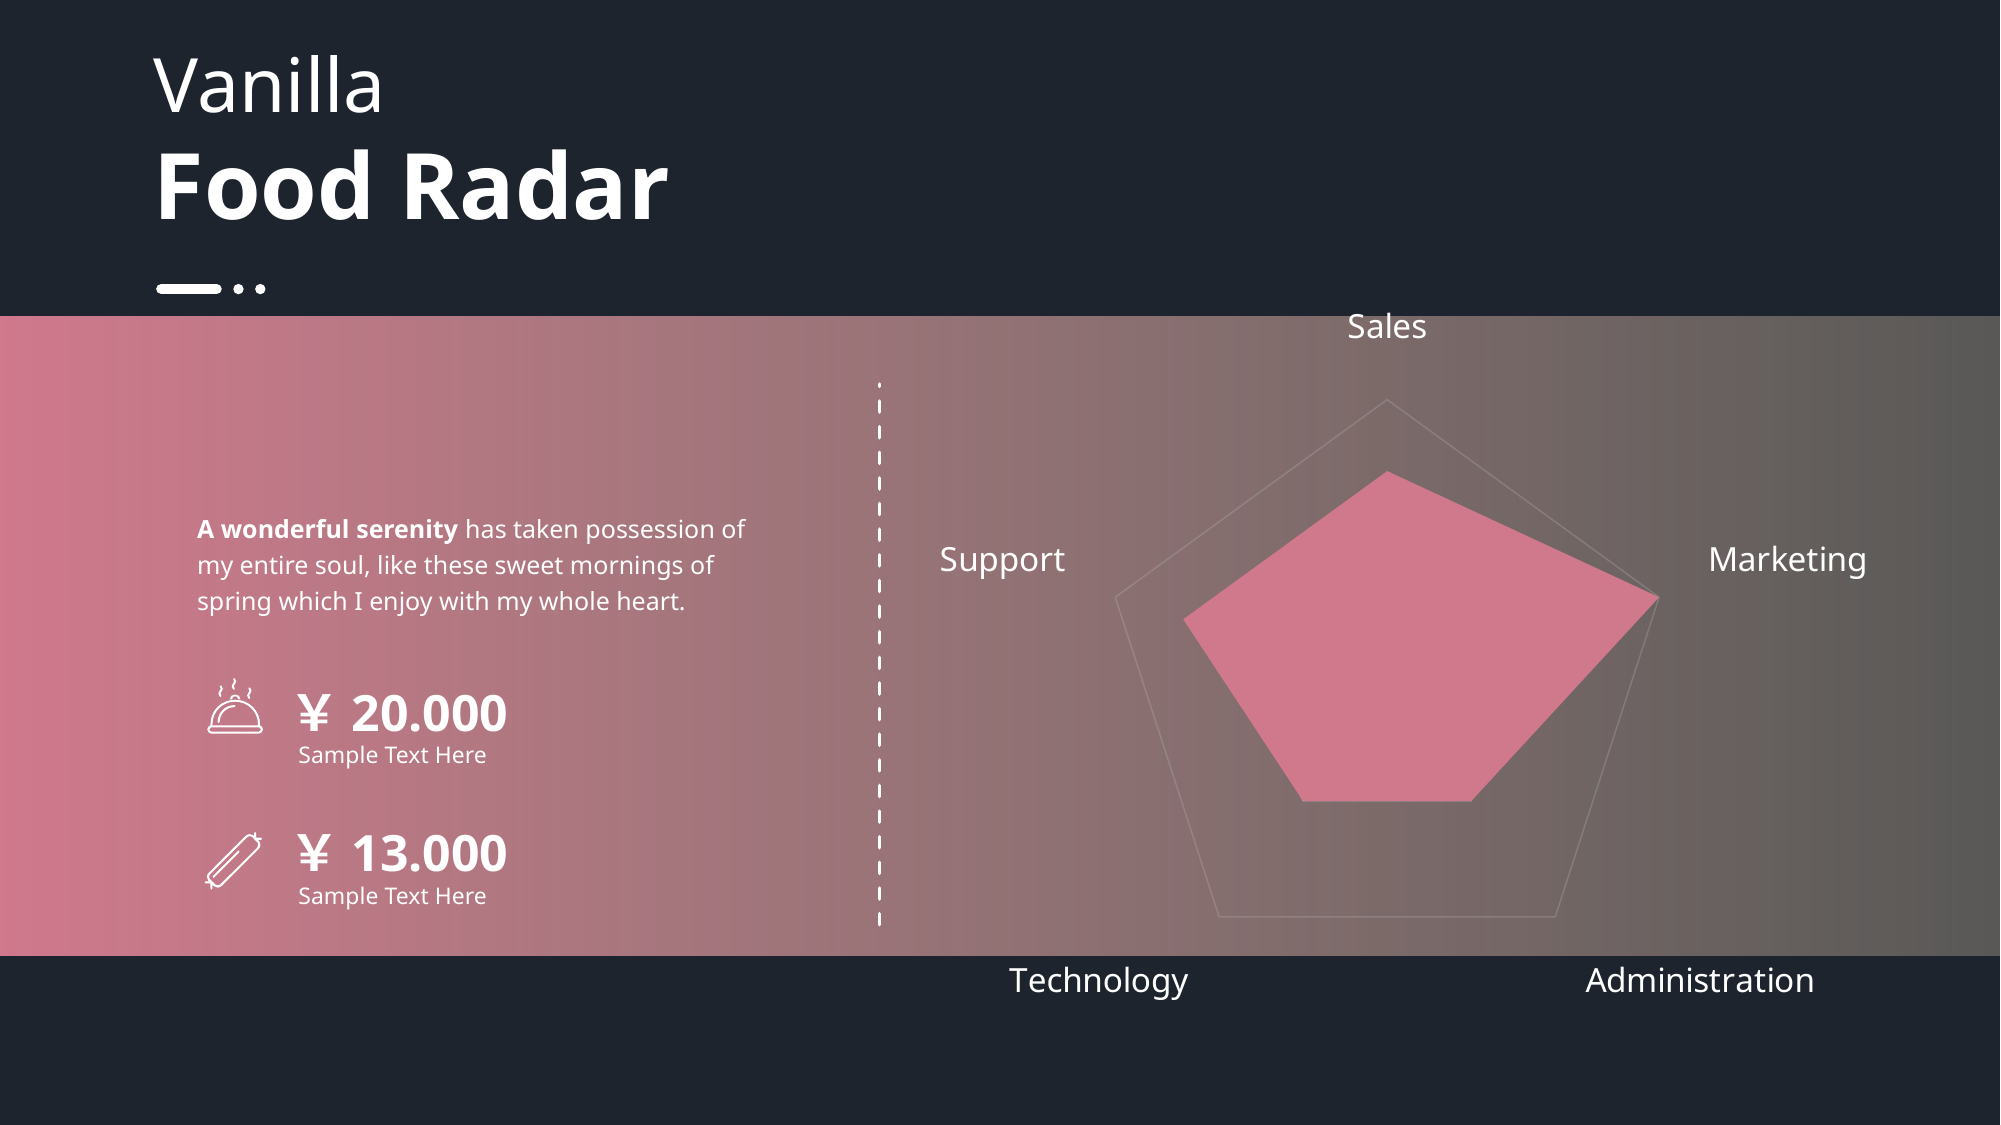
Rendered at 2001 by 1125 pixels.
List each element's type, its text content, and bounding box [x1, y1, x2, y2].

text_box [139, 30, 741, 290]
text_box A wonderful serenity has taken possession of my entire soul, like these sweet mornings of spring which I enjoy with my whole heart. [182, 500, 784, 623]
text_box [207, 672, 511, 777]
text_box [204, 813, 511, 917]
chart [920, 250, 1888, 1057]
